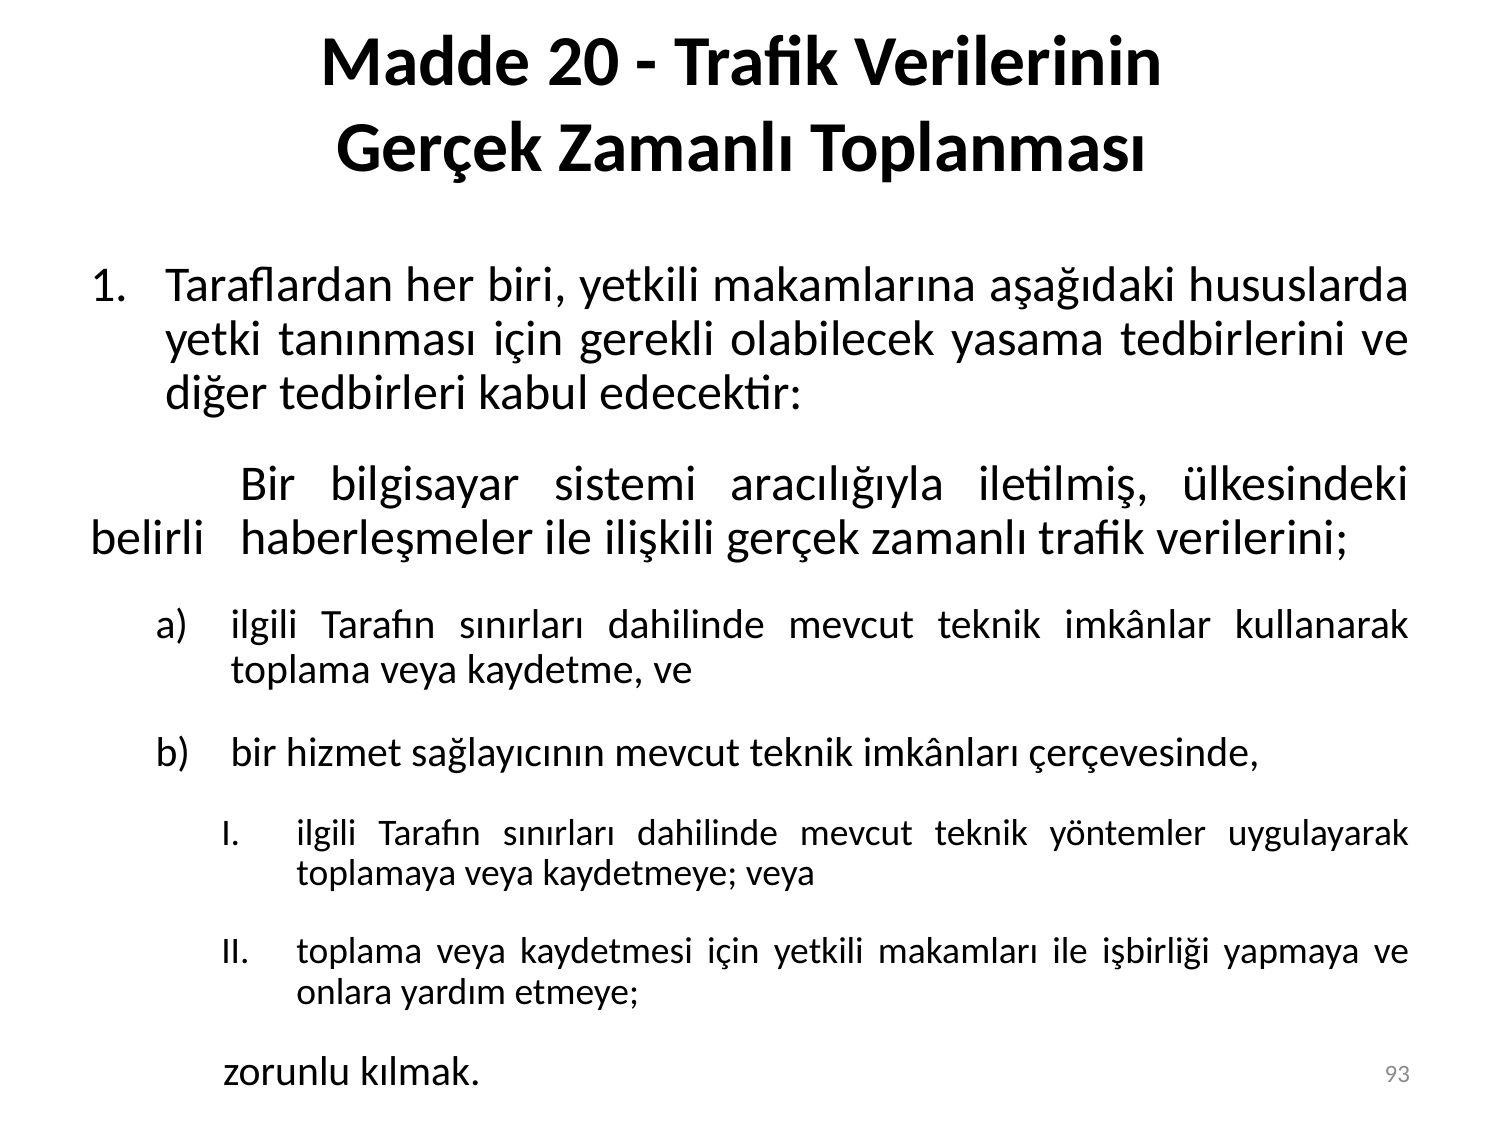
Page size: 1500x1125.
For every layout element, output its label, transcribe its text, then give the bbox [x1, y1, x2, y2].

list Taraflardan her biri, yetkili makamlarına aşağıdaki hususlarda yetki tanınması için gerekli olabilecek yasama tedbirlerini ve diğer tedbirleri kabul edecektir: Bir bilgisayar sistemi aracılığıyla iletilmiş, ülkesindeki belirli haberleşmeler ile ilişkili gerçek zamanlı trafik verilerini; ilgili Tarafın sınırları dahilinde mevcut teknik imkânlar kullanarak toplama veya kaydetme, ve bir hizmet sağlayıcının mevcut teknik imkânları çerçevesinde, ilgili Tarafın sınırları dahilinde mevcut teknik yöntemler uygulayarak toplamaya veya kaydetmeye; veya toplama veya kaydetmesi için yetkili makamları ile işbirliği yapmaya ve onlara yardım etmeye; zorunlu kılmak. [74, 250, 1426, 1022]
title Madde 20 - Trafik Verilerinin Gerçek Zamanlı Toplanması [74, 5, 1426, 194]
slide_number 93 [1074, 1042, 1425, 1103]
